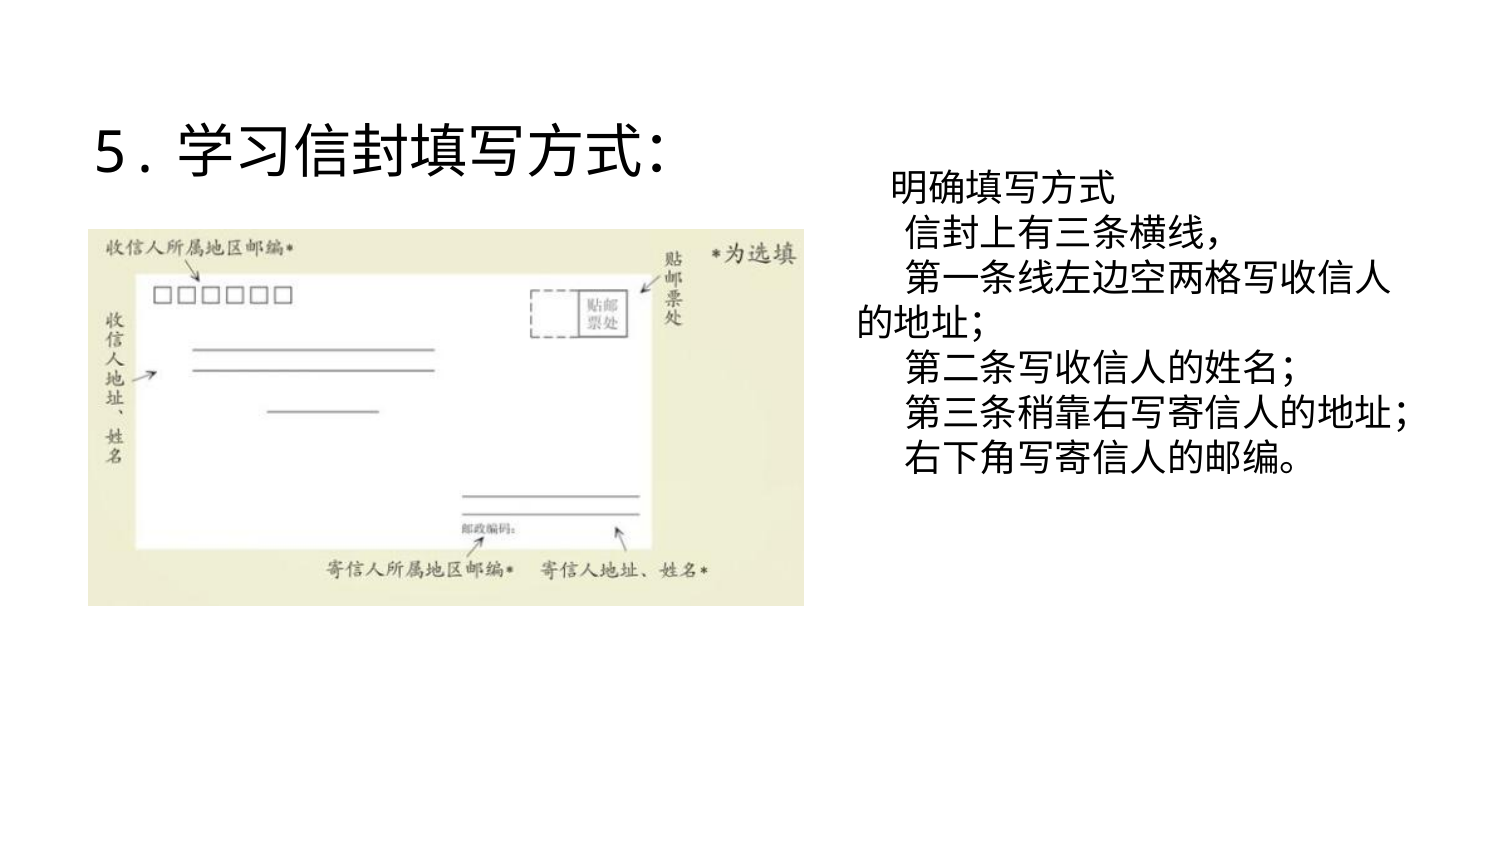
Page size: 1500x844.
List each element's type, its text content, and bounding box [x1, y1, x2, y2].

text_box 5.学习信封填写方式： [29, 106, 863, 192]
picture [88, 229, 804, 606]
text_box 明确填写方式 信封上有三条横线， 第一条线左边空两格写收信人的地址； 第二条写收信人的姓名； 第三条稍靠右写寄信人的地址； 右下角写寄信人的邮编。 [841, 112, 1408, 487]
